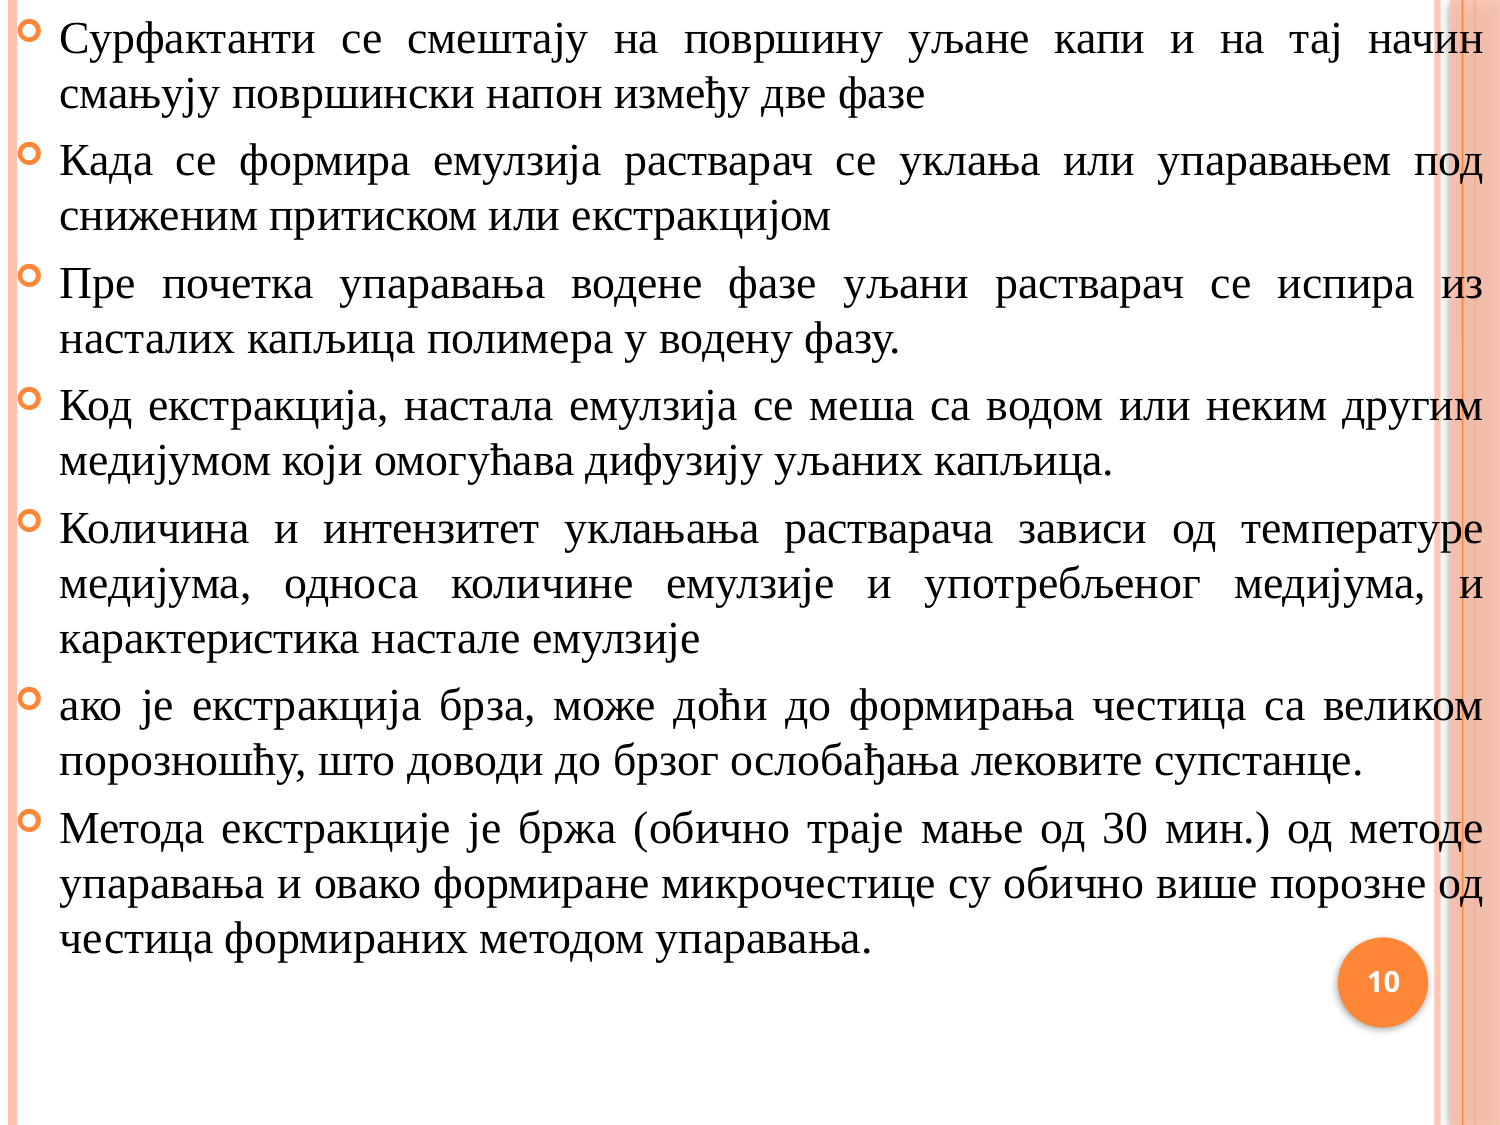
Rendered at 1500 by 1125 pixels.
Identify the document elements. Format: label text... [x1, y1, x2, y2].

list Сурфактанти се смештају на површину уљане капи и на тај начин смањују површински напон између две фазе Када се формира емулзија растварач се уклања или упаравањем под сниженим притиском или екстракцијом Пре почетка упаравања водене фазе уљани растварач се испира из насталих капљица полимера у водену фазу. Код екстракција, настала емулзија се меша са водом или неким другим медијумом који омогућава дифузију уљаних капљица. Количина и интензитет уклањања растварача зависи од температуре медијума, односа количине емулзије и употребљеног медијума, и карактеристика настале емулзије ако је екстракција брза, може доћи до формирања честица са великом порозношћу, што доводи до брзог ослобађања лековите супстанце. Метода екстракције је бржа (обично траје мање од 30 мин.) од методе упаравања и овако формиране микрочестице су обично више порозне од честица формираних методом упаравања. [0, 0, 1500, 1125]
